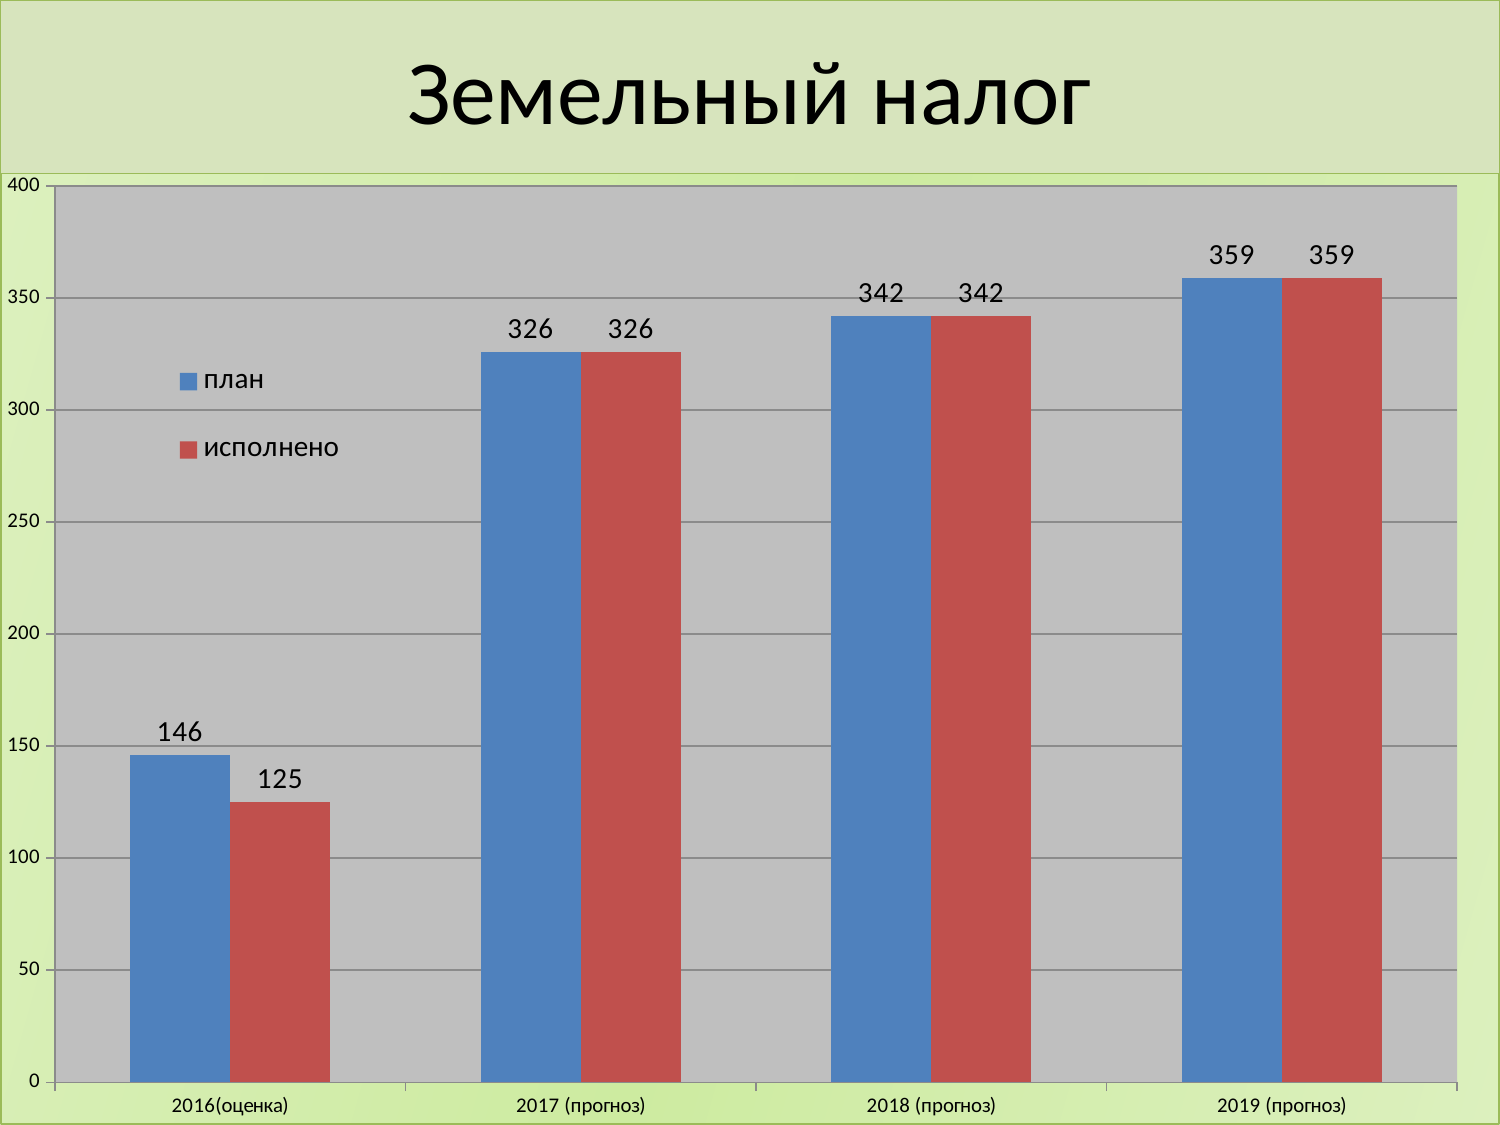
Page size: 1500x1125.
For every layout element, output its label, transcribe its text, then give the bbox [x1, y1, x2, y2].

chart [0, 172, 1500, 1125]
title Земельный налог [0, 0, 1500, 172]
